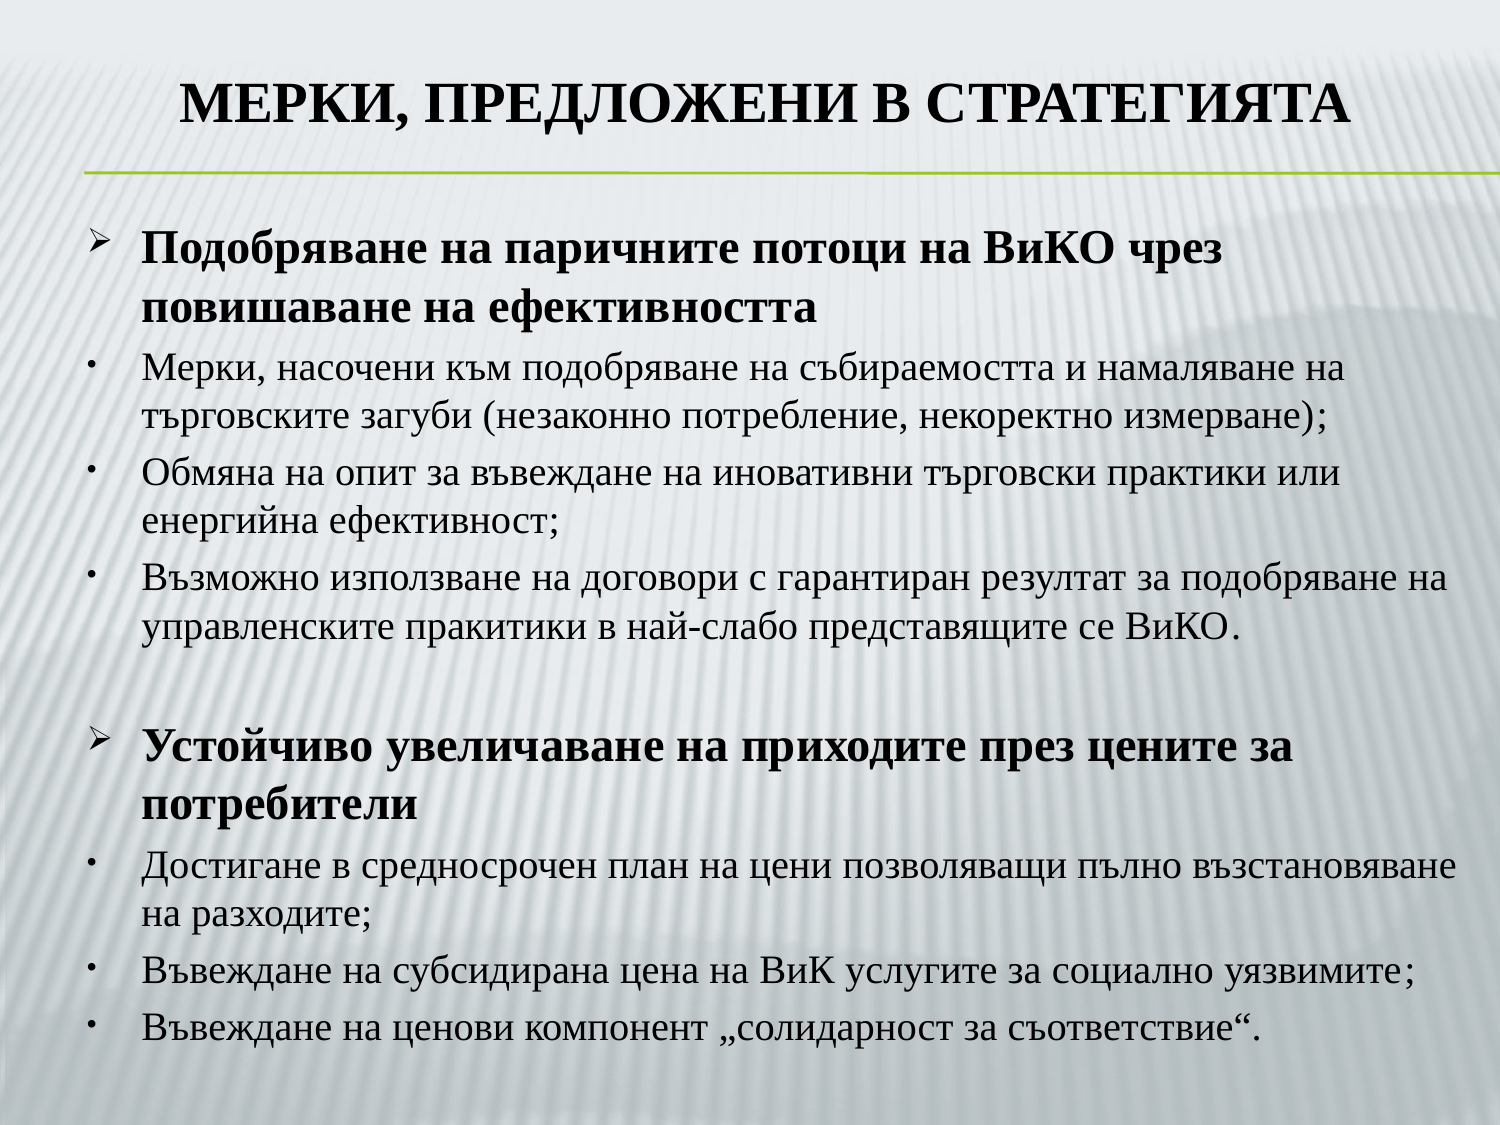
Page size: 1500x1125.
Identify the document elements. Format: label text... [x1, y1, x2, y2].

title Мерки, предложени в стратегията [53, 30, 1479, 169]
list Подобряване на паричните потоци на ВиКО чрез повишаване на ефективността Мерки, насочени към подобряване на събираемостта и намаляване на търговските загуби (незаконно потребление, некоректно измерване); Обмяна на опит за въвеждане на иновативни търговски практики или енергийна ефективност; Възможно използване на договори с гарантиран резултат за подобряване на управленските пракитики в най-слабо представящите се ВиКО. Устойчиво увеличаване на приходите през цените за потребители Достигане в средносрочен план на цени позволяващи пълно възстановяване на разходите; Въвеждане на субсидирана цена на ВиК услугите за социално уязвимите; Въвеждане на ценови компонент „солидарност за съответствие“. [72, 208, 1497, 1059]
